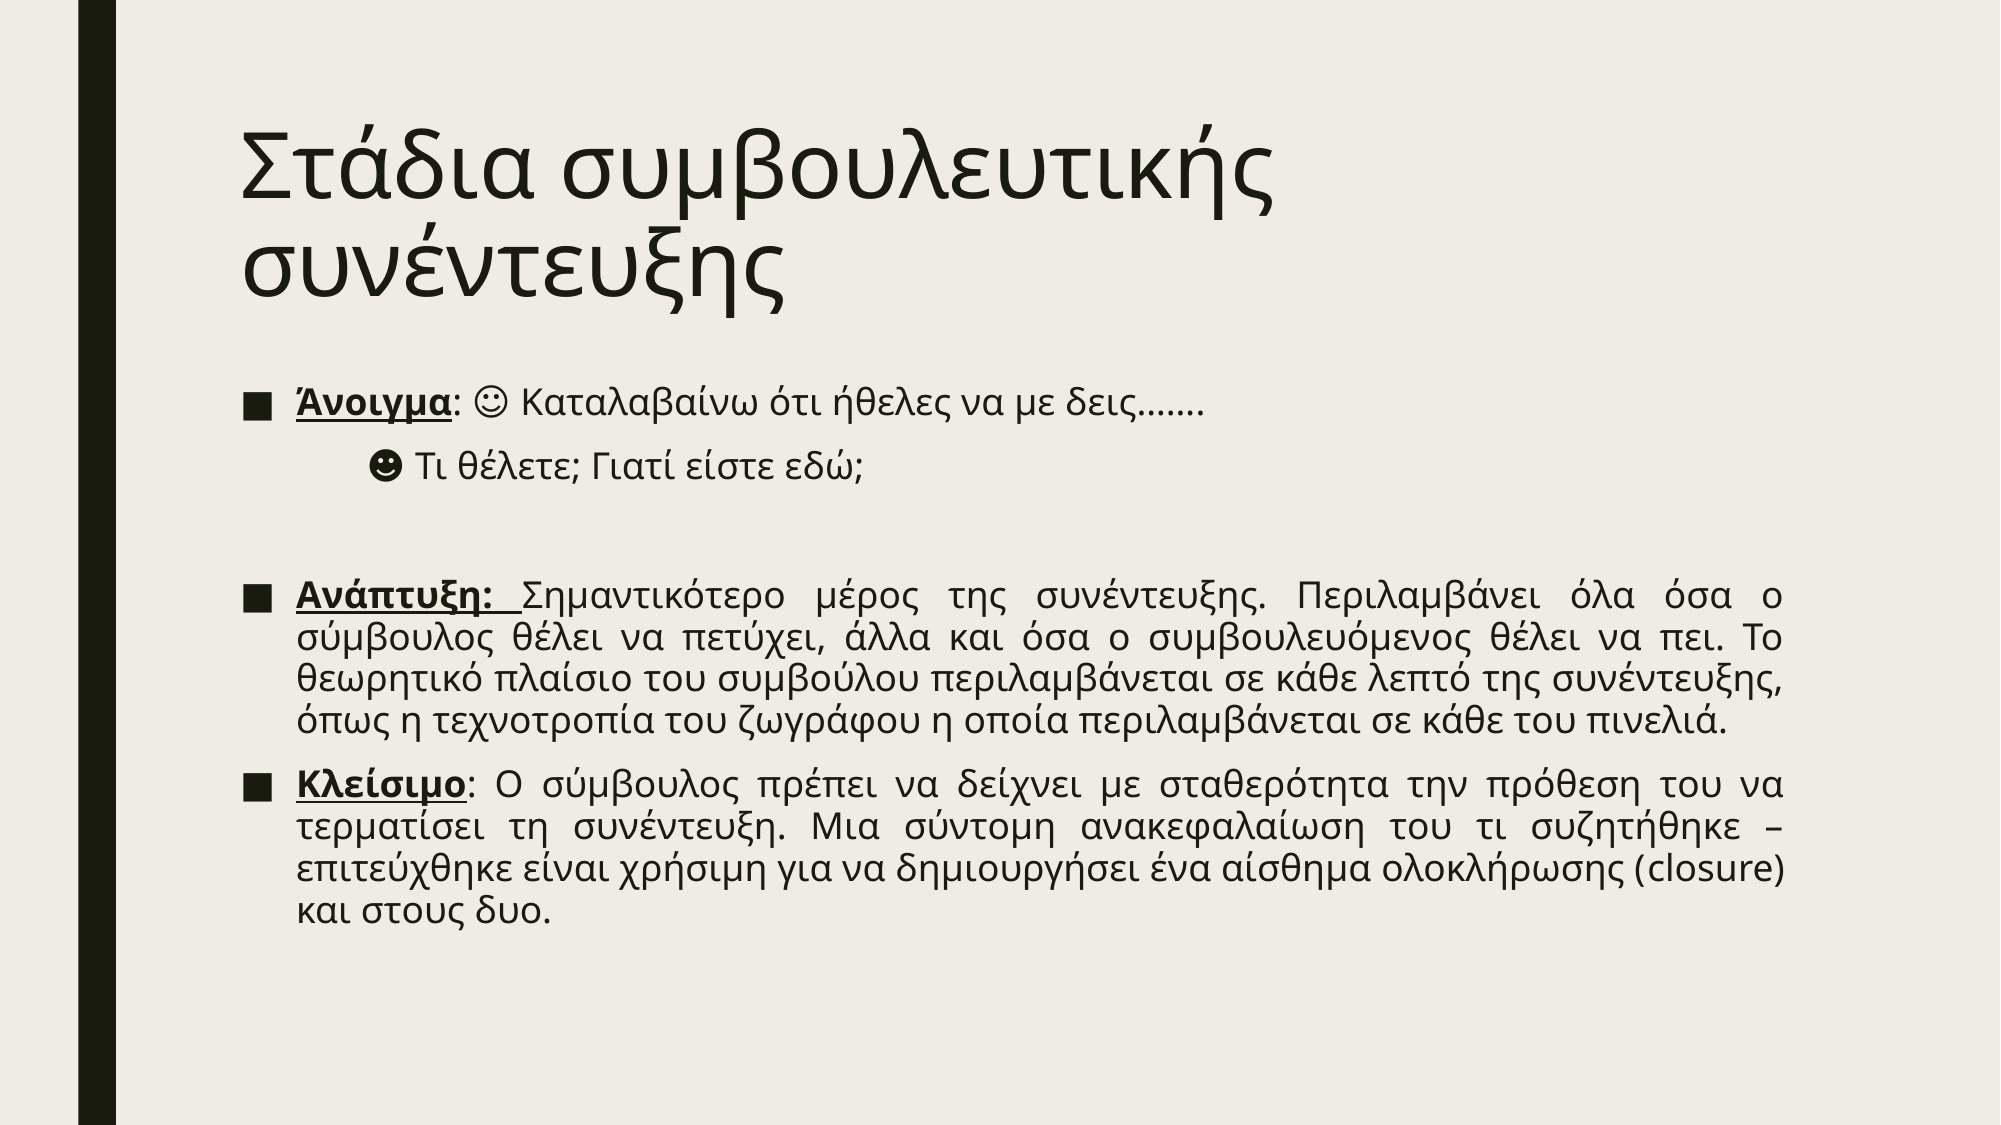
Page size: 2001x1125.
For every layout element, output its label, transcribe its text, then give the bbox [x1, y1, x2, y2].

title Στάδια συμβουλευτικής συνέντευξης [225, 112, 1800, 357]
list Άνοιγμα: ☺ Καταλαβαίνω ότι ήθελες να με δεις……. ☻ Τι θέλετε; Γιατί είστε εδώ; Ανάπτυξη: Σημαντικότερο μέρος της συνέντευξης. Περιλαμβάνει όλα όσα ο σύμβουλος θέλει να πετύχει, άλλα και όσα ο συμβουλευόμενος θέλει να πει. Το θεωρητικό πλαίσιο του συμβούλου περιλαμβάνεται σε κάθε λεπτό της συνέντευξης, όπως η τεχνοτροπία του ζωγράφου η οποία περιλαμβάνεται σε κάθε του πινελιά. Κλείσιμο: Ο σύμβουλος πρέπει να δείχνει με σταθερότητα την πρόθεση του να τερματίσει τη συνέντευξη. Μια σύντομη ανακεφαλαίωση του τι συζητήθηκε – επιτεύχθηκε είναι χρήσιμη για να δημιουργήσει ένα αίσθημα ολοκλήρωσης (closure) και στους δυο. [225, 375, 1800, 963]
